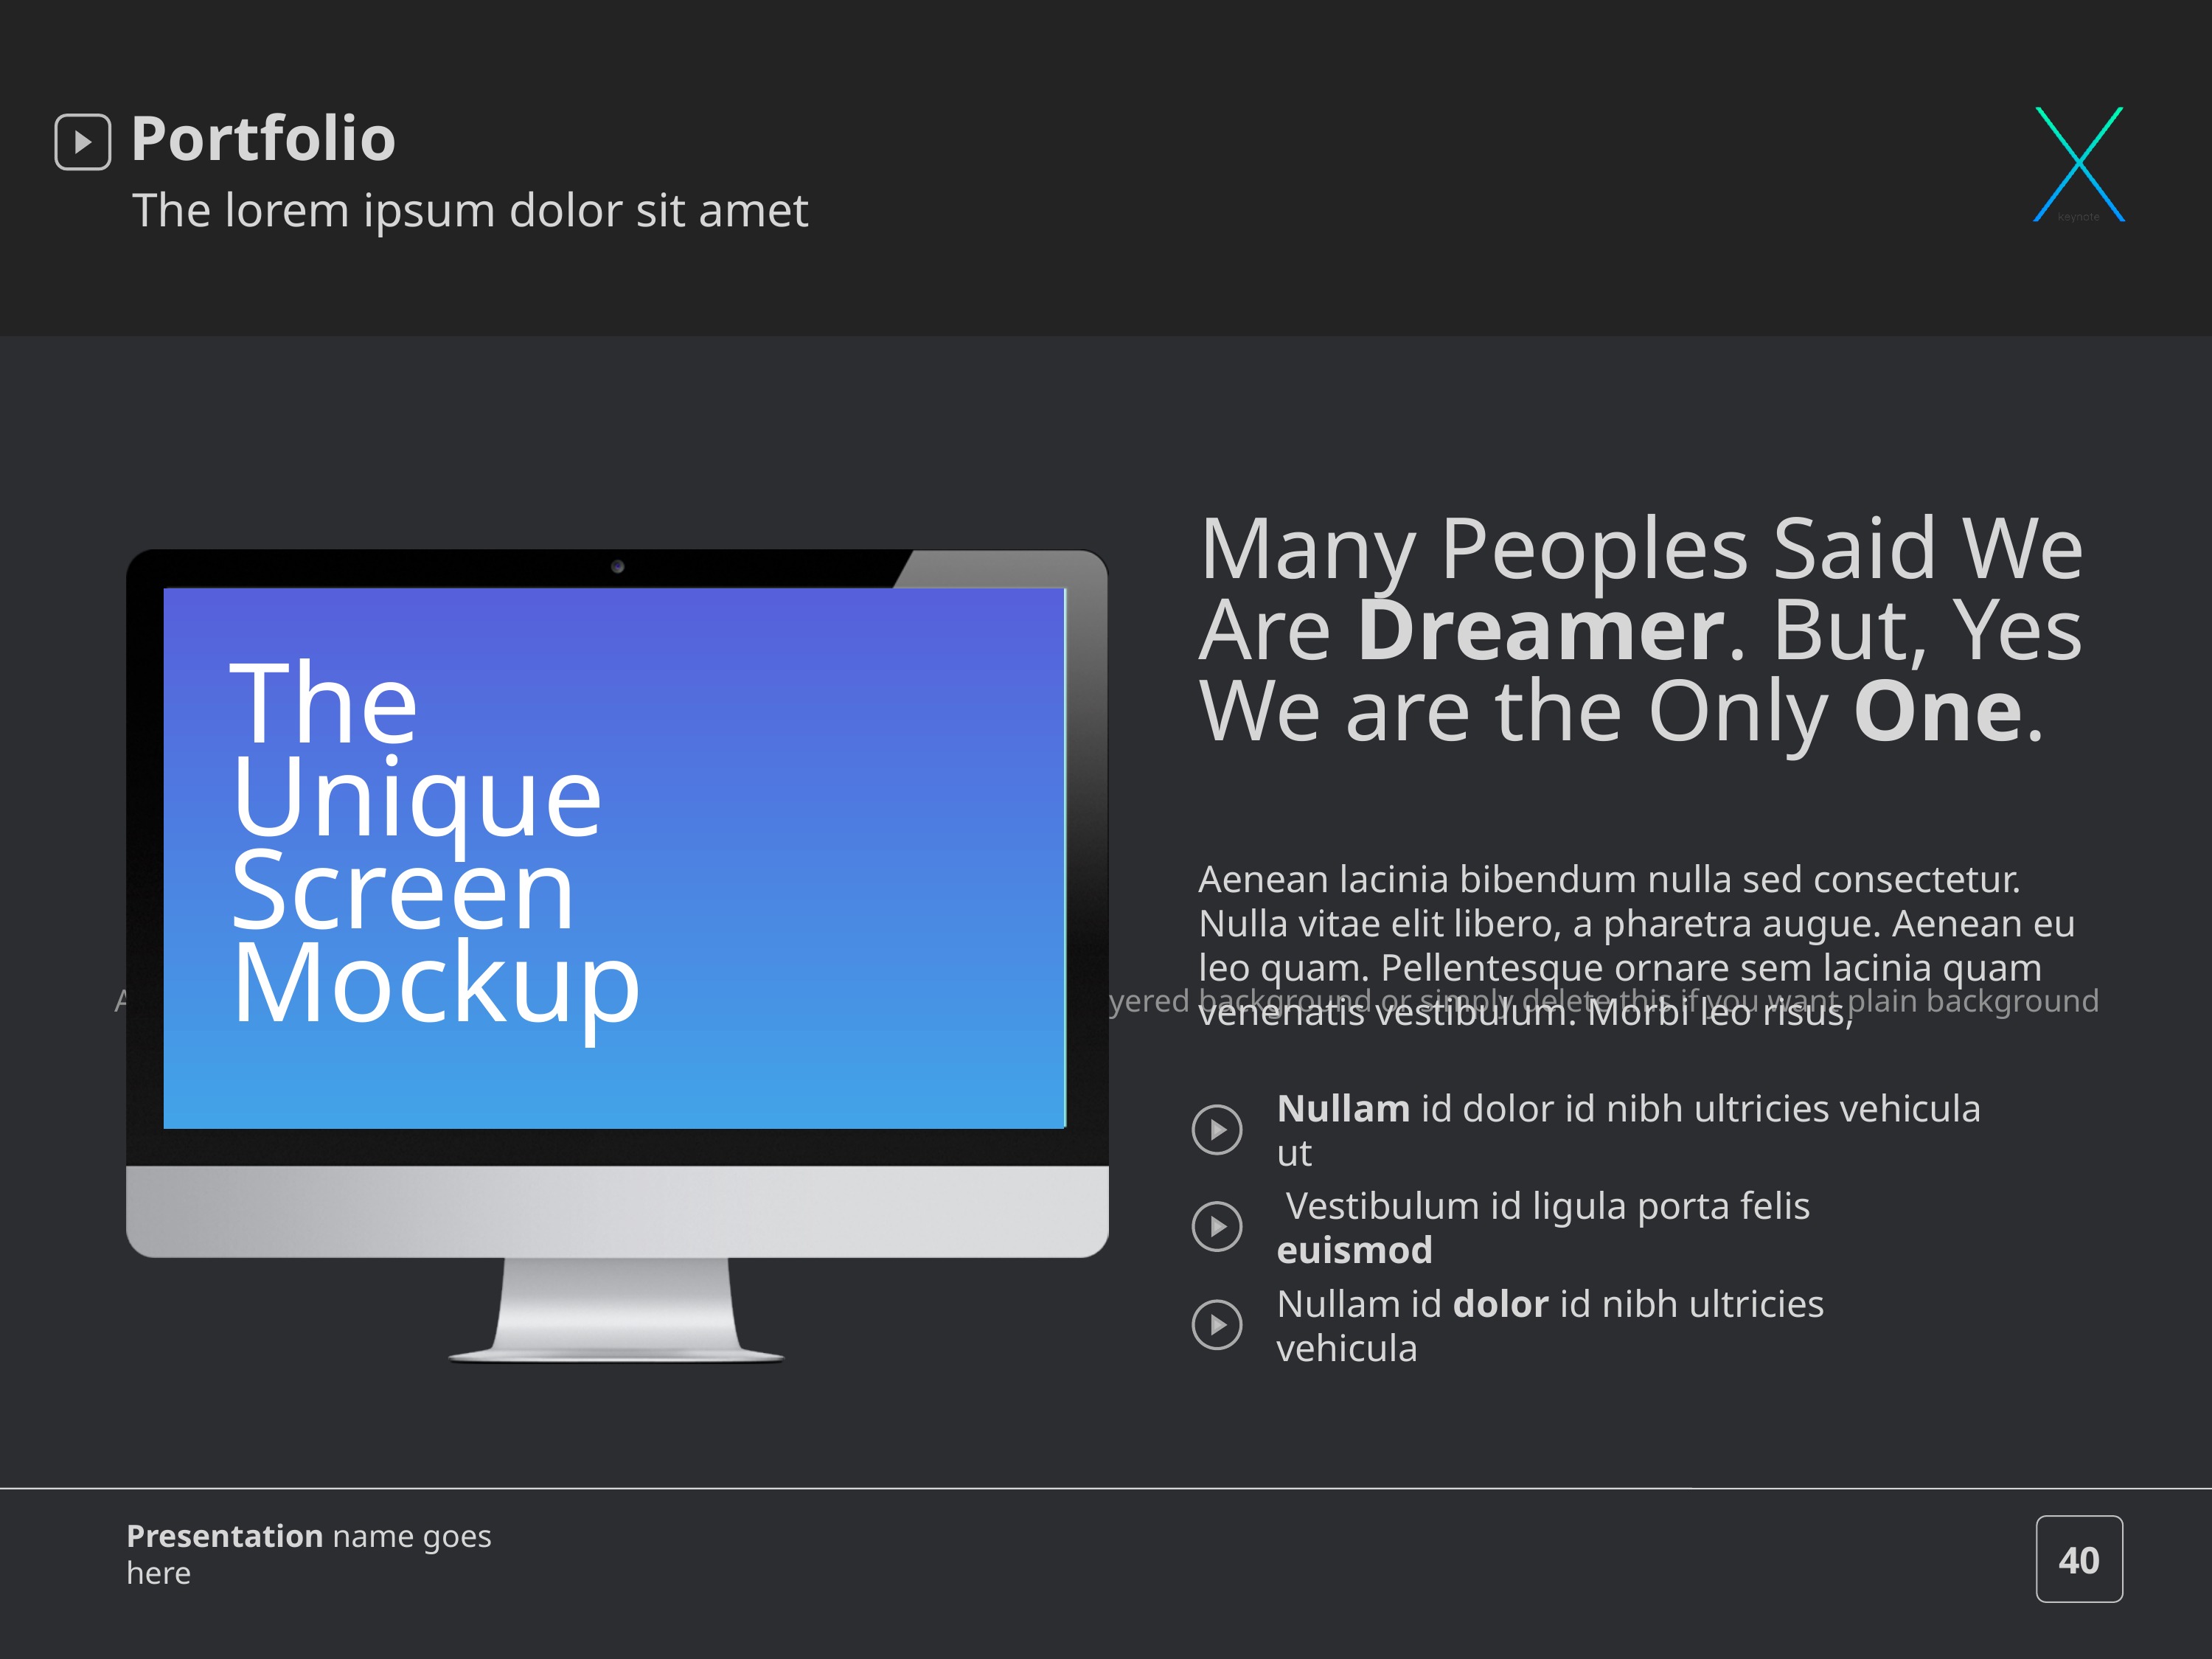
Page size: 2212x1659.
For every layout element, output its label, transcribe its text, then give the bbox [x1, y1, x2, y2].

text_box Aenean lacinia bibendum nulla sed consectetur. Nulla vitae elit libero, a pharetra augue. Aenean eu leo quam. Pellentesque ornare sem lacinia quam venenatis vestibulum. Morbi leo risus, [1192, 836, 2111, 1052]
text_box Nullam id dolor id nibh ultricies vehicula [1270, 1293, 1953, 1357]
text_box Vestibulum id ligula porta felis euismod [1270, 1194, 1956, 1259]
text_box 40 [2051, 1527, 2108, 1591]
picture [2032, 107, 2126, 223]
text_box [122, 87, 2010, 246]
text_box Many Peoples Said We Are Dreamer. But, Yes We are the Only One. [1192, 479, 2166, 791]
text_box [1193, 1301, 1242, 1349]
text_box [1193, 1105, 1242, 1154]
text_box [126, 549, 1109, 1364]
text_box Nullam id dolor id nibh ultricies vehicula ut [1270, 1097, 2006, 1161]
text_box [1193, 1202, 1242, 1251]
